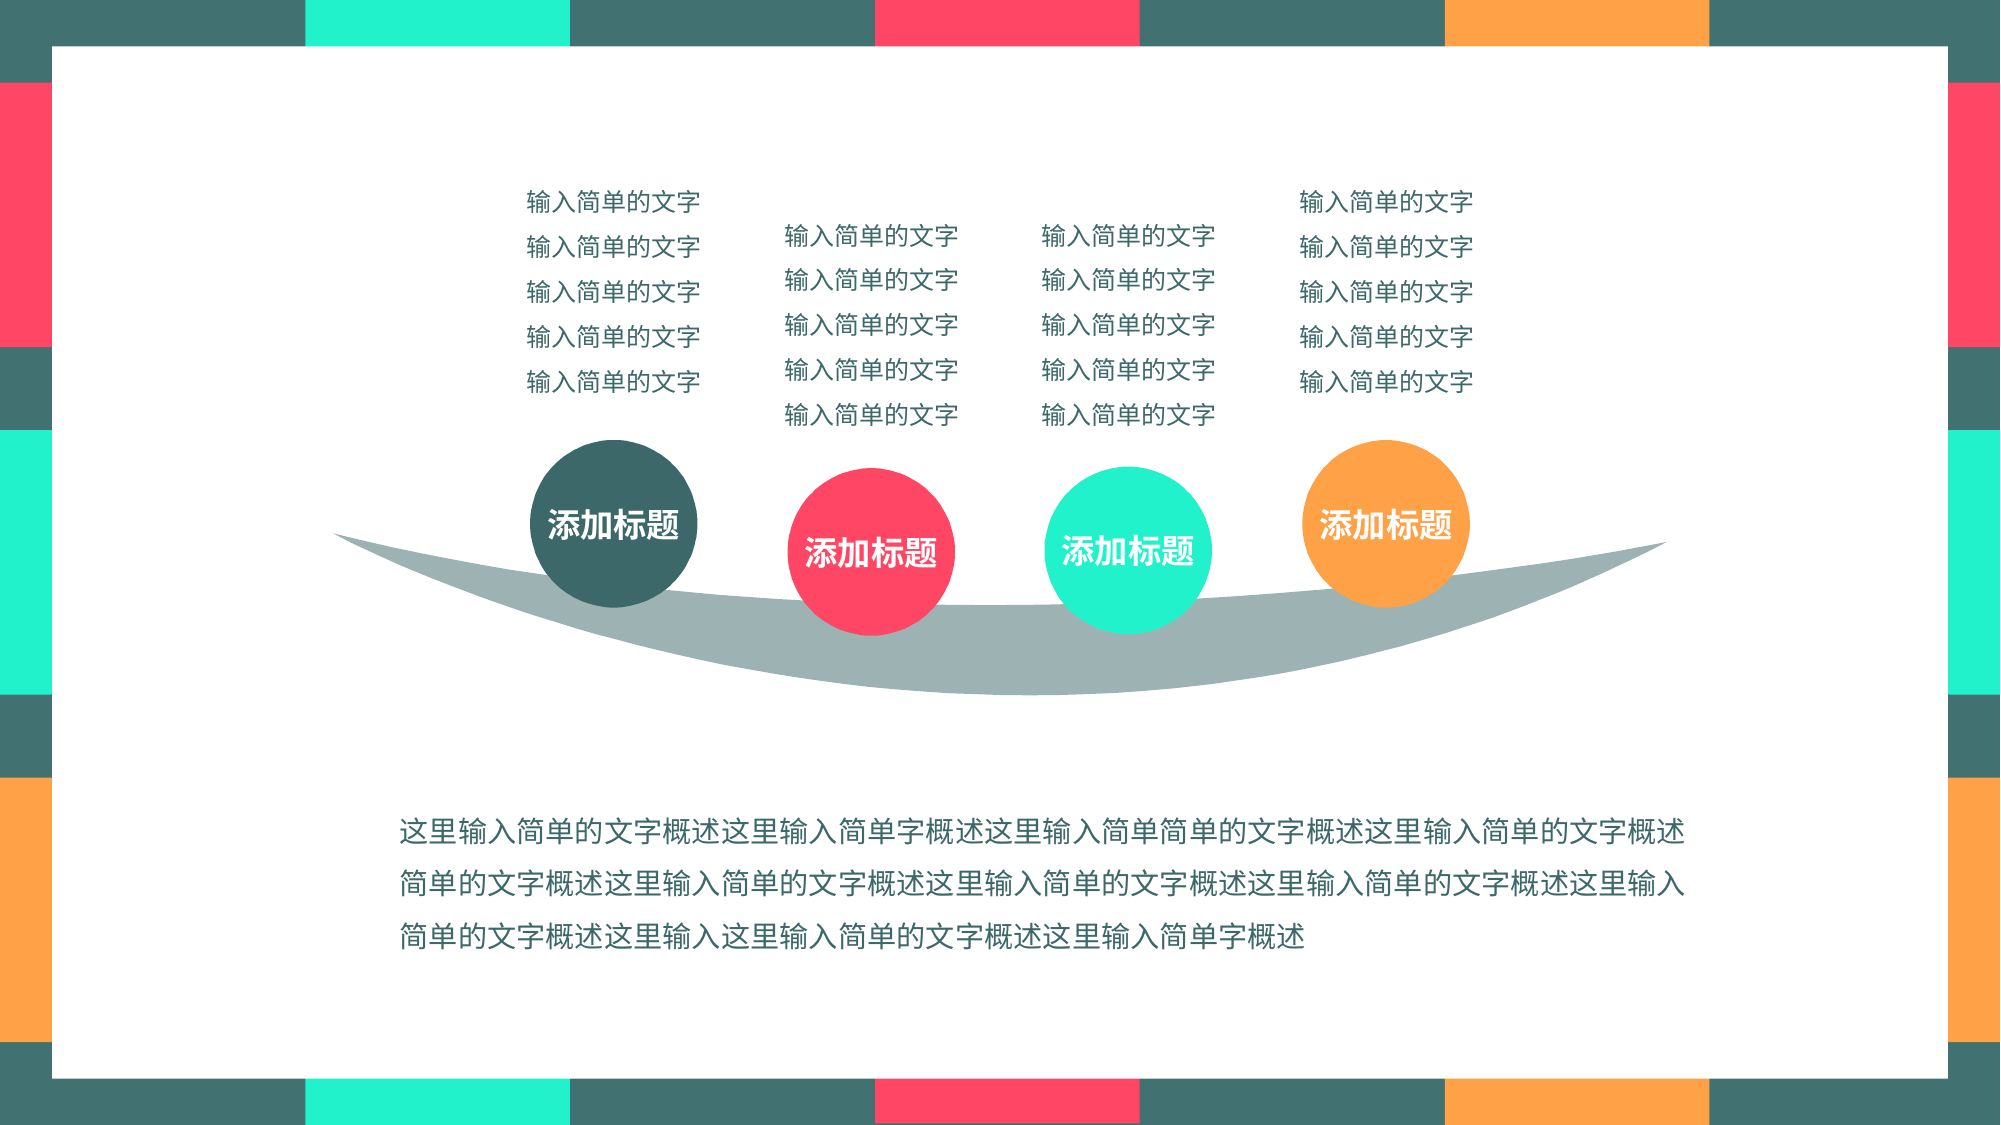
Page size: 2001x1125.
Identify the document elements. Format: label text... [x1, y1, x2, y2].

text_box 输入简单的文字 输入简单的文字 输入简单的文字 输入简单的文字 输入简单的文字 [1283, 164, 1489, 404]
text_box [0, 430, 52, 695]
text_box 输入简单的文字 输入简单的文字 输入简单的文字 输入简单的文字 输入简单的文字 [1025, 197, 1232, 437]
text_box [0, 348, 52, 430]
text_box [1444, 0, 1710, 46]
text_box [1948, 348, 2000, 430]
text_box [1948, 430, 2000, 695]
text_box [875, 1079, 1140, 1124]
text_box [0, 0, 305, 82]
text_box [305, 1079, 570, 1125]
text_box [0, 777, 52, 1043]
text_box [0, 1043, 305, 1125]
text_box [1948, 777, 2000, 1043]
text_box [52, 46, 1948, 1079]
text_box 输入简单的文字 输入简单的文字 输入简单的文字 输入简单的文字 输入简单的文字 [510, 164, 717, 404]
text_box [1948, 695, 2000, 777]
text_box [0, 695, 52, 777]
text_box 这里输入简单的文字概述这里输入简单字概述这里输入简单简单的文字概述这里输入简单的文字概述简单的文字概述这里输入简单的文字概述这里输入简单的文字概述这里输入简单的文字概述这里输入简单的文字概述这里输入这里输入简单的文字概述这里输入简单字概述 [384, 788, 1705, 961]
text_box [0, 82, 52, 348]
text_box [570, 1079, 1444, 1125]
text_box [333, 533, 1667, 696]
text_box [305, 0, 570, 46]
text_box 输入简单的文字 输入简单的文字 输入简单的文字 输入简单的文字 输入简单的文字 [767, 197, 974, 437]
text_box 添加标题 [1302, 440, 1470, 608]
text_box [875, 0, 1140, 46]
text_box [1948, 82, 2000, 348]
text_box 添加标题 [1044, 466, 1212, 635]
text_box 添加标题 [530, 440, 698, 608]
text_box [570, 0, 875, 46]
text_box [1444, 1079, 1710, 1125]
text_box 添加标题 [787, 468, 955, 636]
text_box [1710, 0, 2000, 82]
text_box [1710, 1043, 2000, 1125]
text_box [1140, 0, 1444, 46]
